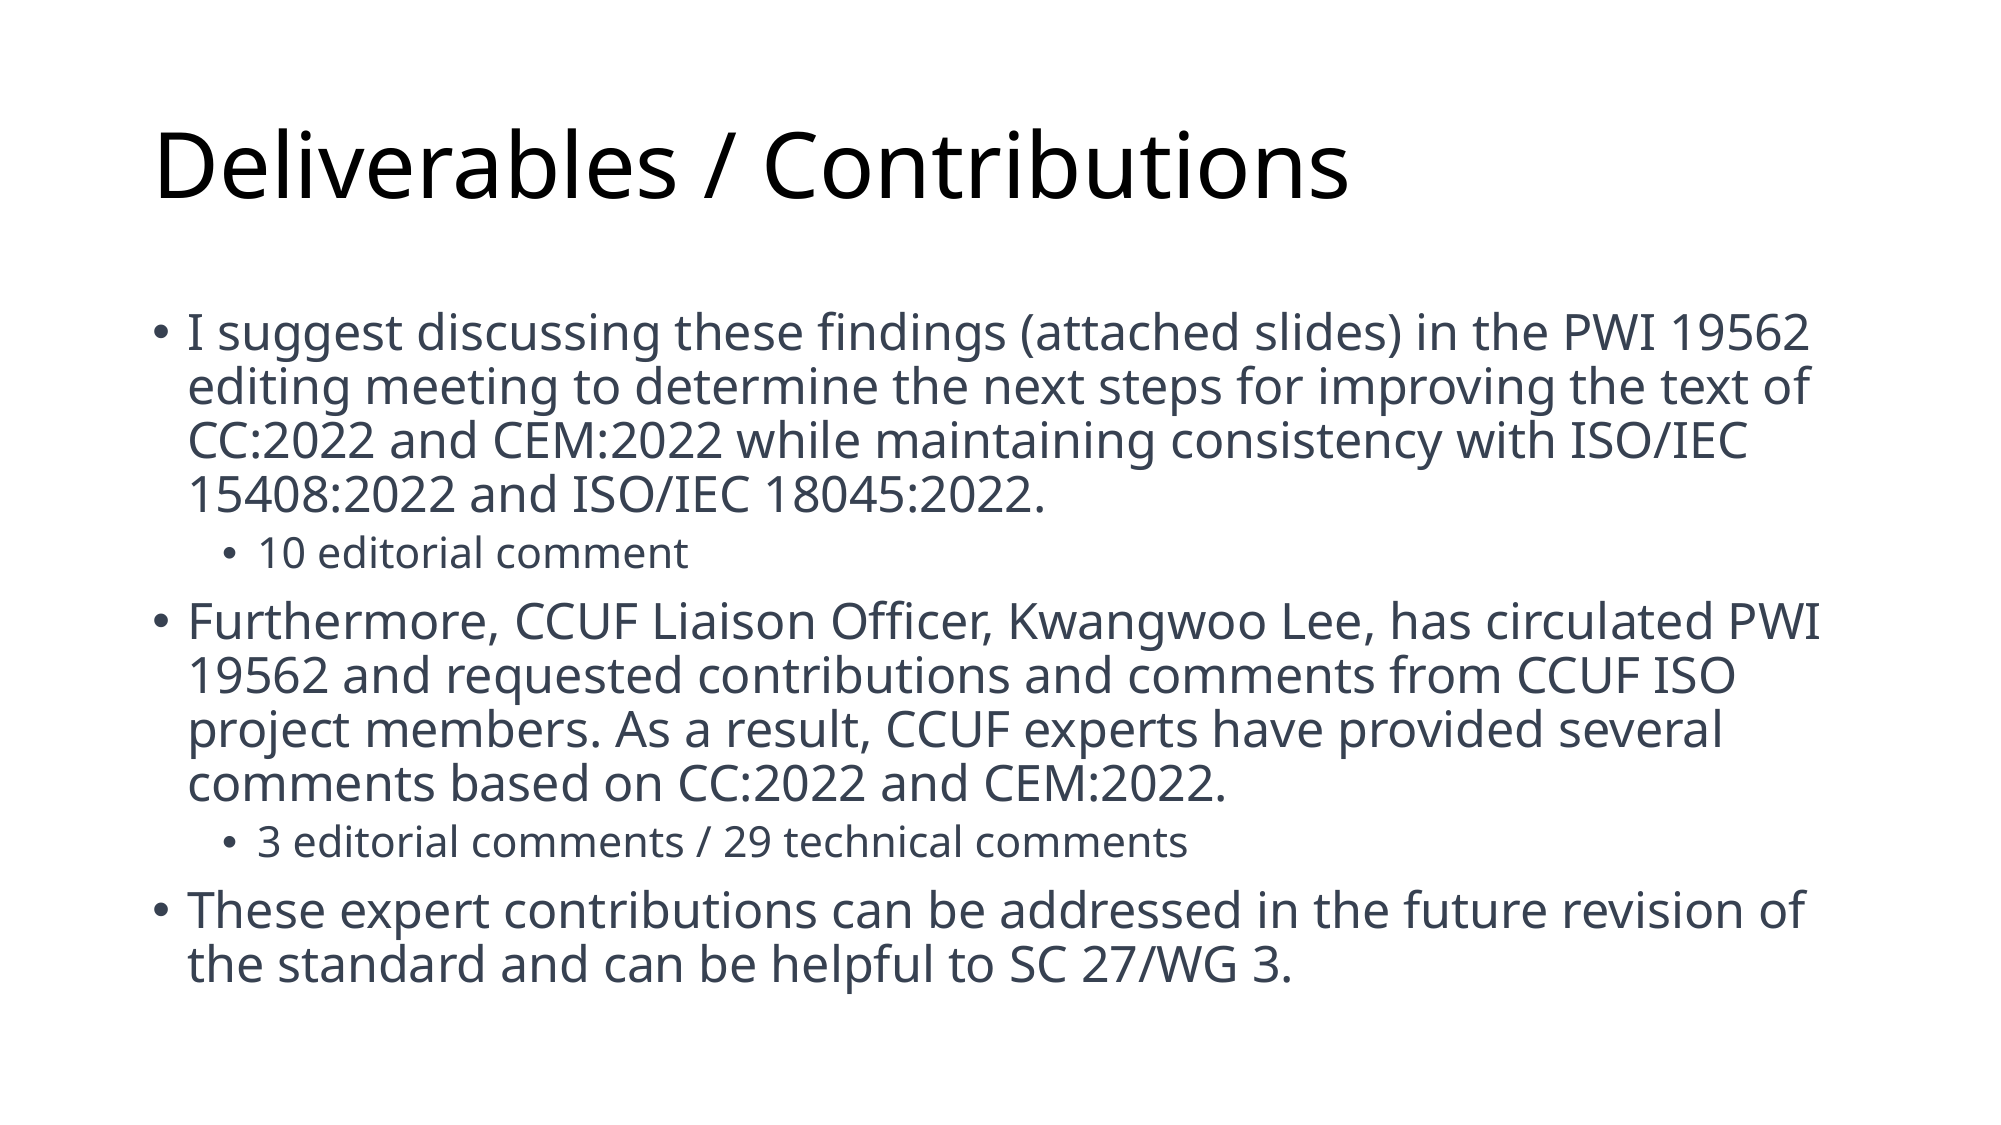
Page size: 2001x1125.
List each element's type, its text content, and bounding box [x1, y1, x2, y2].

title Deliverables / Contributions [137, 59, 1863, 278]
list I suggest discussing these findings (attached slides) in the PWI 19562 editing meeting to determine the next steps for improving the text of CC:2022 and CEM:2022 while maintaining consistency with ISO/IEC 15408:2022 and ISO/IEC 18045:2022. 10 editorial comment Furthermore, CCUF Liaison Officer, Kwangwoo Lee, has circulated PWI 19562 and requested contributions and comments from CCUF ISO project members. As a result, CCUF experts have provided several comments based on CC:2022 and CEM:2022. 3 editorial comments / 29 technical comments These expert contributions can be addressed in the future revision of the standard and can be helpful to SC 27/WG 3. [137, 299, 1863, 1014]
